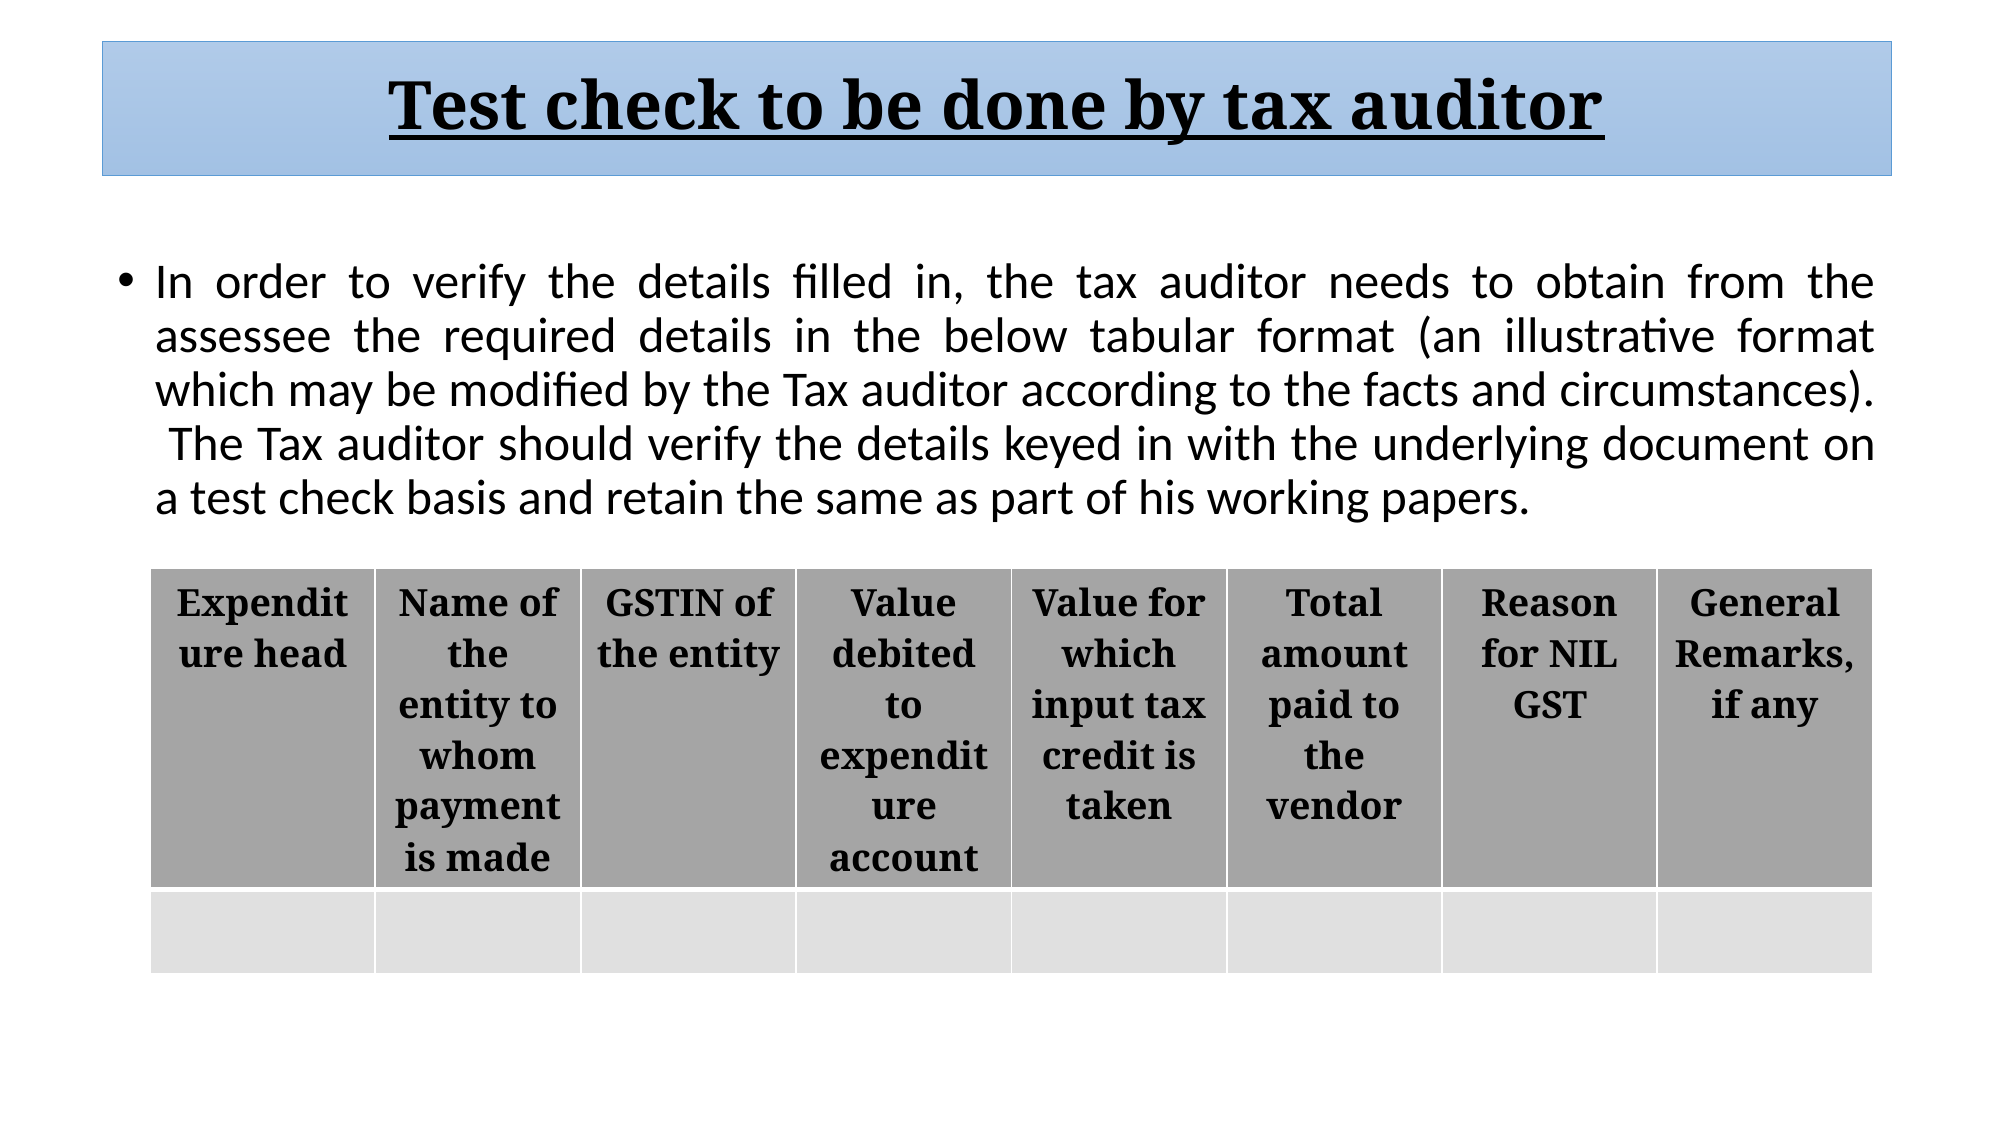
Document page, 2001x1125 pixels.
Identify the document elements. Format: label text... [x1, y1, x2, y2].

table_cell [376, 892, 580, 973]
table_header Name of the entity to whom payment is made [376, 569, 580, 887]
table_cell [1228, 892, 1441, 973]
table_header Reason for NIL GST [1443, 569, 1656, 887]
table_cell [1012, 892, 1226, 973]
table_header Expenditure head [151, 569, 374, 887]
table_cell [1443, 892, 1656, 973]
table_header GSTIN of the entity [582, 569, 795, 887]
table_cell [797, 892, 1011, 973]
table_cell [1658, 892, 1872, 973]
table_header Total amount paid to the vendor [1228, 569, 1441, 887]
table_cell [582, 892, 795, 973]
table_header General Remarks, if any [1658, 569, 1872, 887]
table_header Value for which input tax credit is taken [1012, 569, 1226, 887]
list In order to verify the details filled in, the tax auditor needs to obtain from the assessee the required details in the below tabular format (an illustrative format which may be modified by the Tax auditor according to the facts and circumstances). The Tax auditor should verify the details keyed in with the underlying document on a test check basis and retain the same as part of his working papers. [102, 247, 1892, 1053]
table_cell [151, 892, 374, 973]
table_header Value debited to expenditure account [797, 569, 1011, 887]
title Test check to be done by tax auditor [102, 41, 1892, 176]
